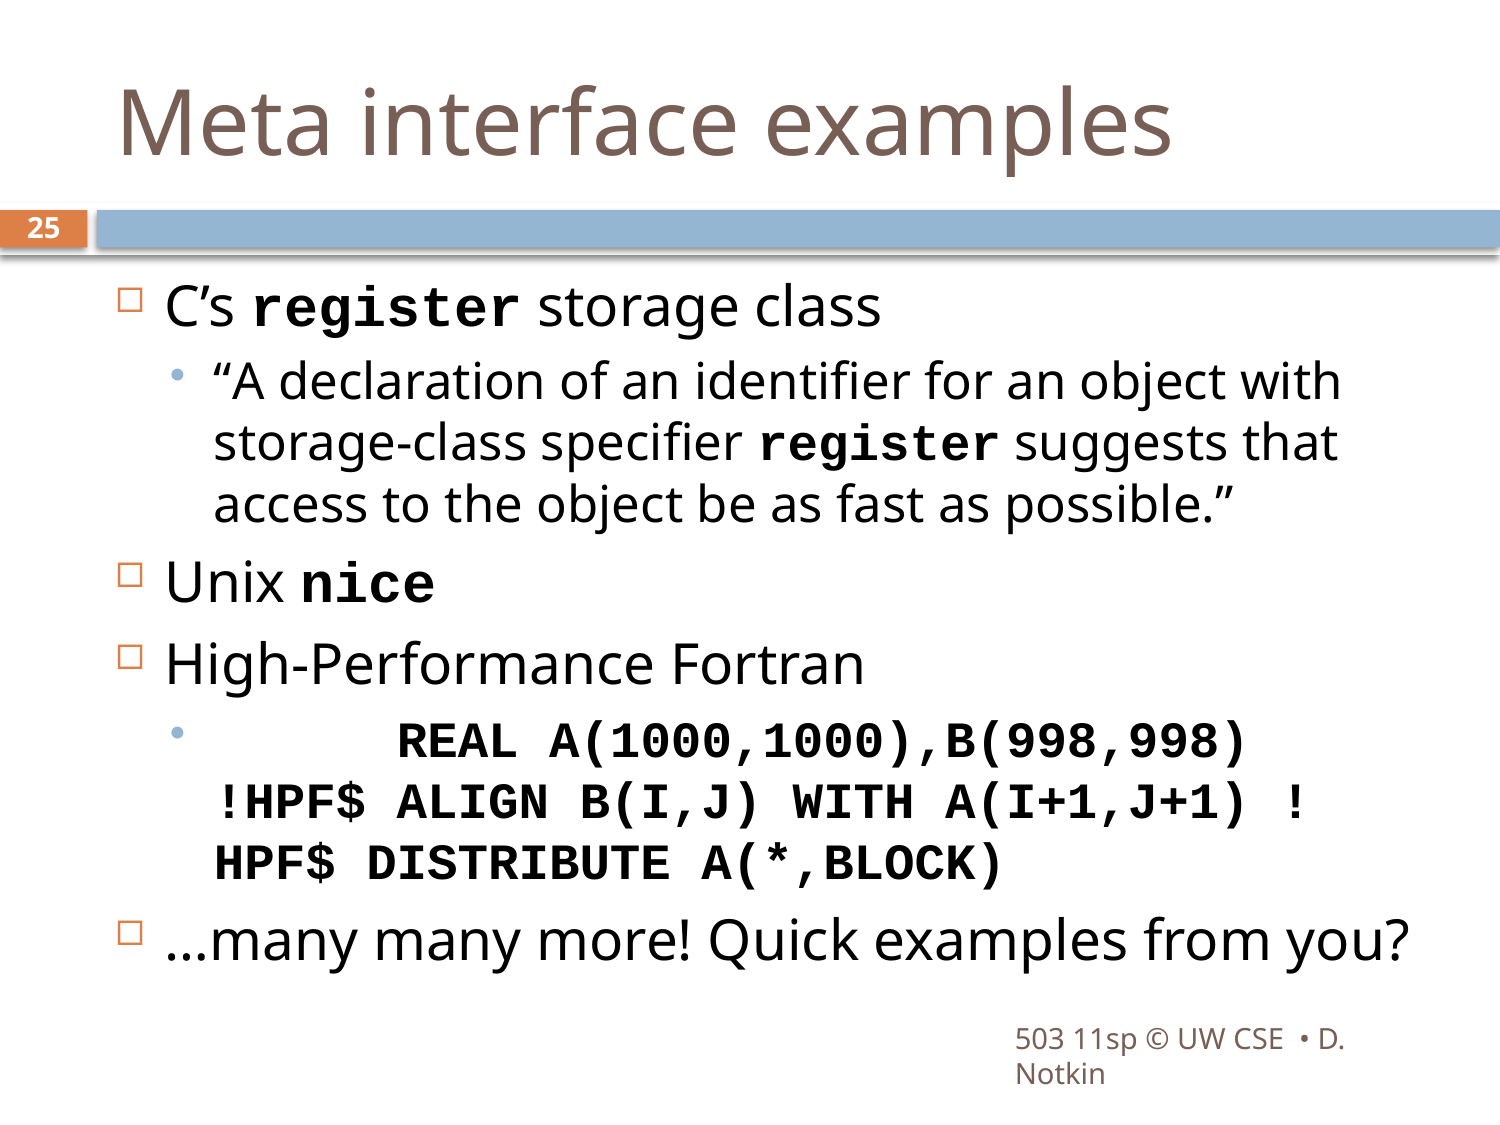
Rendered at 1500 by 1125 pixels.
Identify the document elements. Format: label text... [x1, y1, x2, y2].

title Meta interface examples [100, 37, 1438, 200]
slide_number 503 11sp © UW CSE • D. Notkin [999, 1025, 1438, 1085]
list C’s register storage class “A declaration of an identifier for an object with storage-class specifier register suggests that access to the object be as fast as possible.” Unix nice High-Performance Fortran REAL A(1000,1000),B(998,998) !HPF$ ALIGN B(I,J) WITH A(I+1,J+1) !HPF$ DISTRIBUTE A(*,BLOCK) …many many more! Quick examples from you? [100, 262, 1438, 1000]
slide_number 25 [0, 208, 88, 249]
